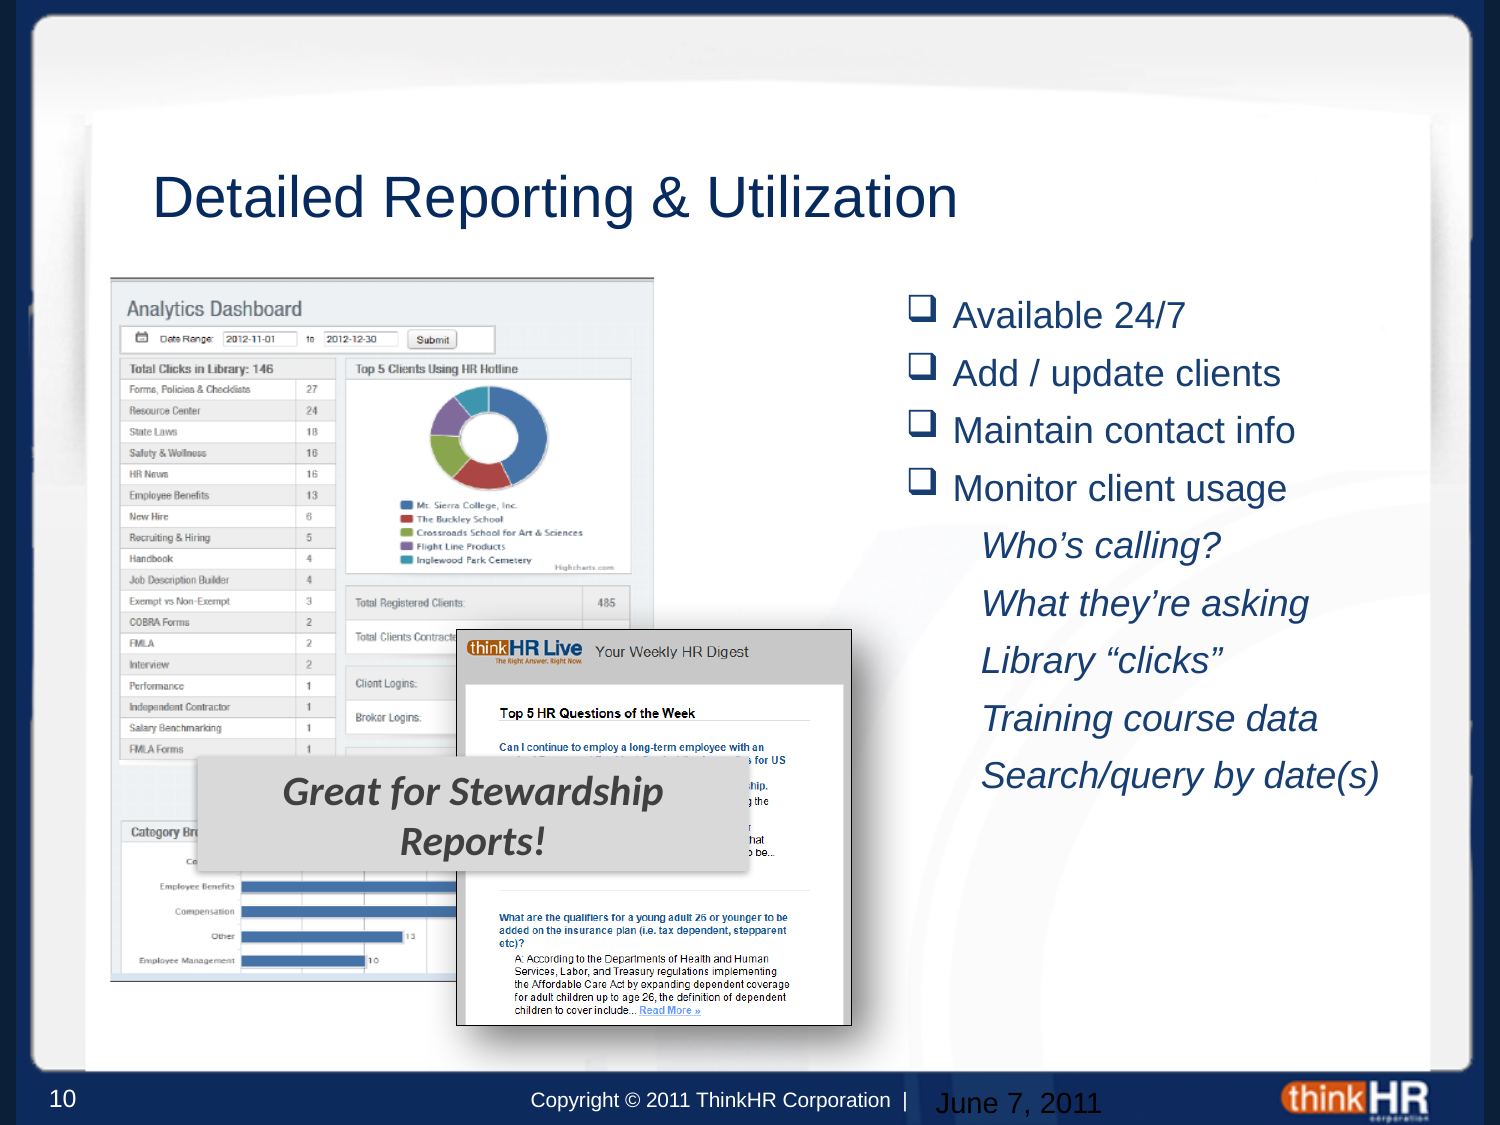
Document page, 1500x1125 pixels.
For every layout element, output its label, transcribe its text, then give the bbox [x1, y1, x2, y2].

text_box Available 24/7 Add / update clients Maintain contact info Monitor client usage Who’s calling? What they’re asking Library “clicks” Training course data Search/query by date(s) [888, 282, 1418, 805]
title Detailed Reporting & Utilization [137, 147, 1388, 240]
footer Copyright © 2011 ThinkHR Corporation | [204, 1075, 1246, 1122]
picture [16, 0, 1484, 1125]
slide_number 10 [24, 1073, 92, 1122]
